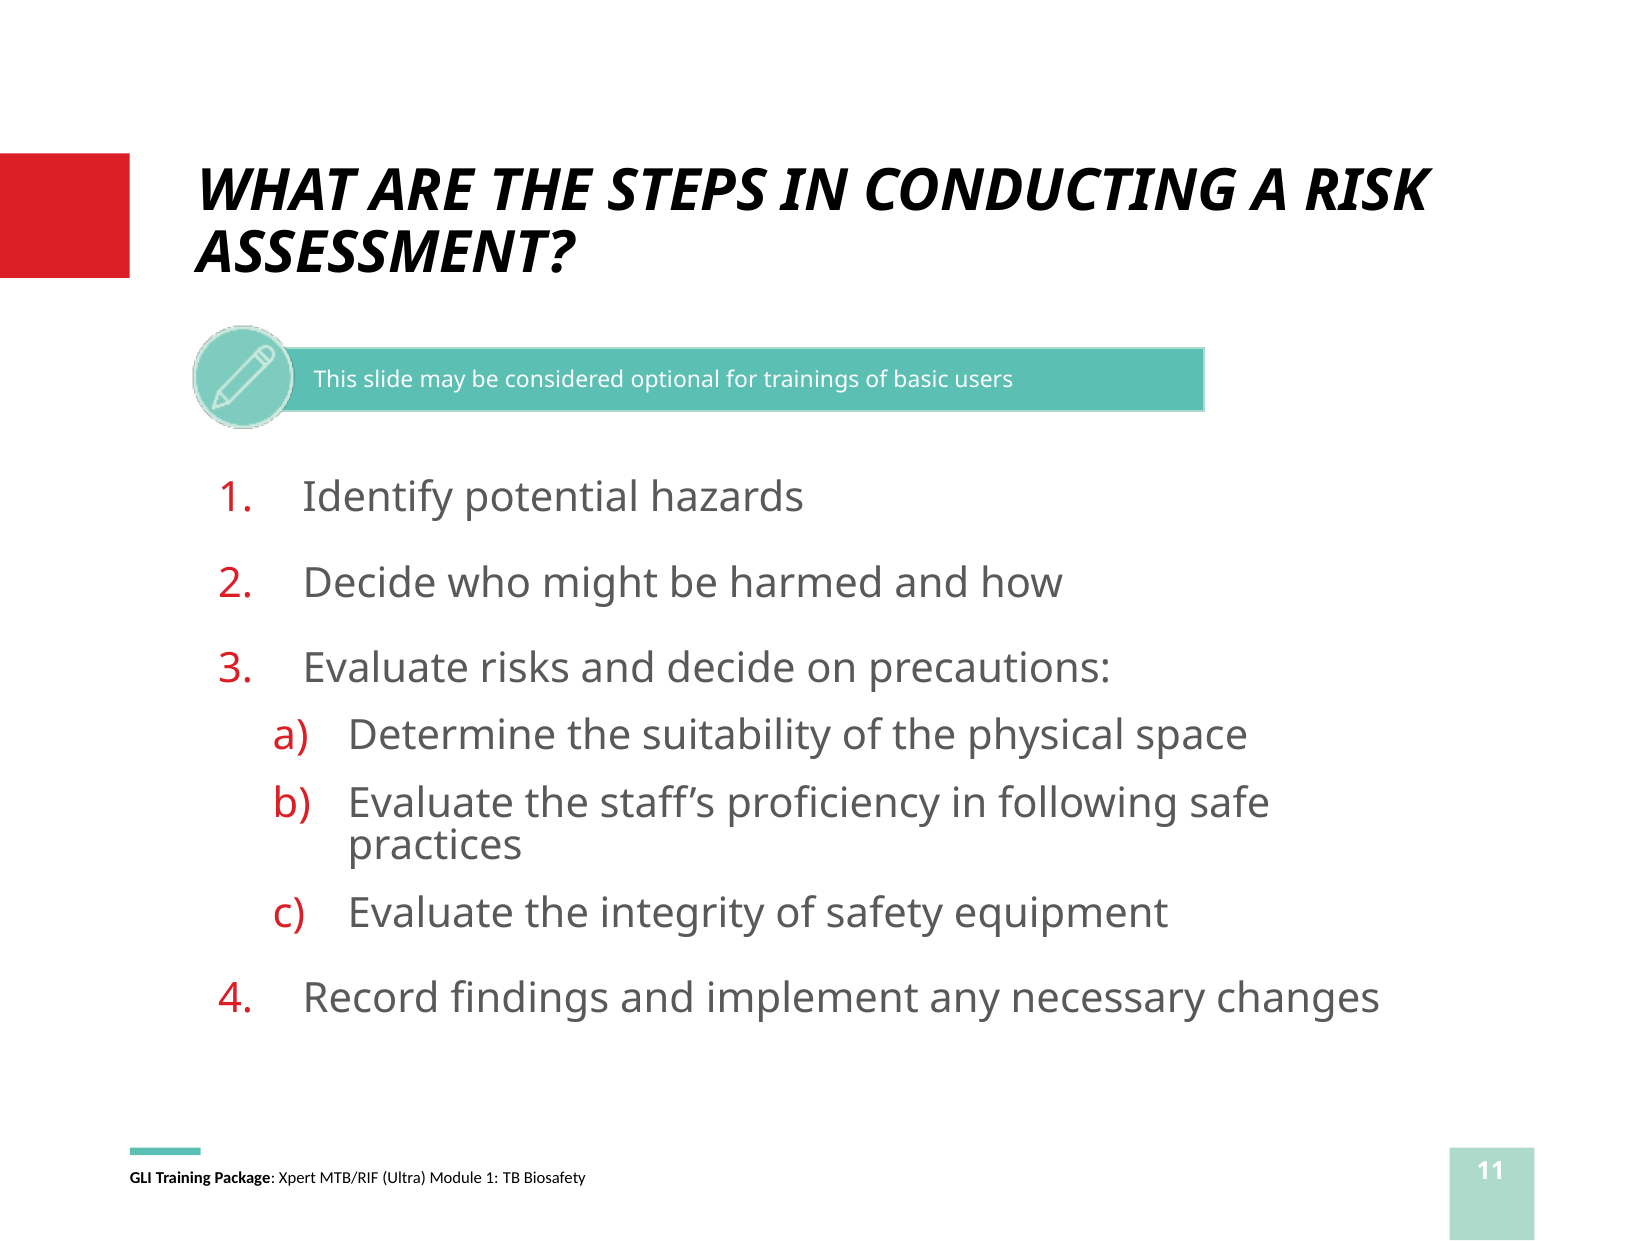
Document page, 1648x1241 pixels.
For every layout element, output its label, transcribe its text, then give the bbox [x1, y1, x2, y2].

text_box [299, 400, 1205, 412]
text_box [299, 347, 1205, 357]
list Identify potential hazards Decide who might be harmed and how Evaluate risks and decide on precautions: Determine the suitability of the physical space Evaluate the staff’s proficiency in following safe practices Evaluate the integrity of safety equipment Record findings and implement any necessary changes [197, 470, 1450, 1071]
title WHAT ARE THE STEPS IN CONDUCTING A RISK ASSESSMENT? [197, 139, 1562, 306]
picture [187, 320, 299, 432]
text_box This slide may be considered optional for trainings of basic users [299, 357, 1315, 400]
